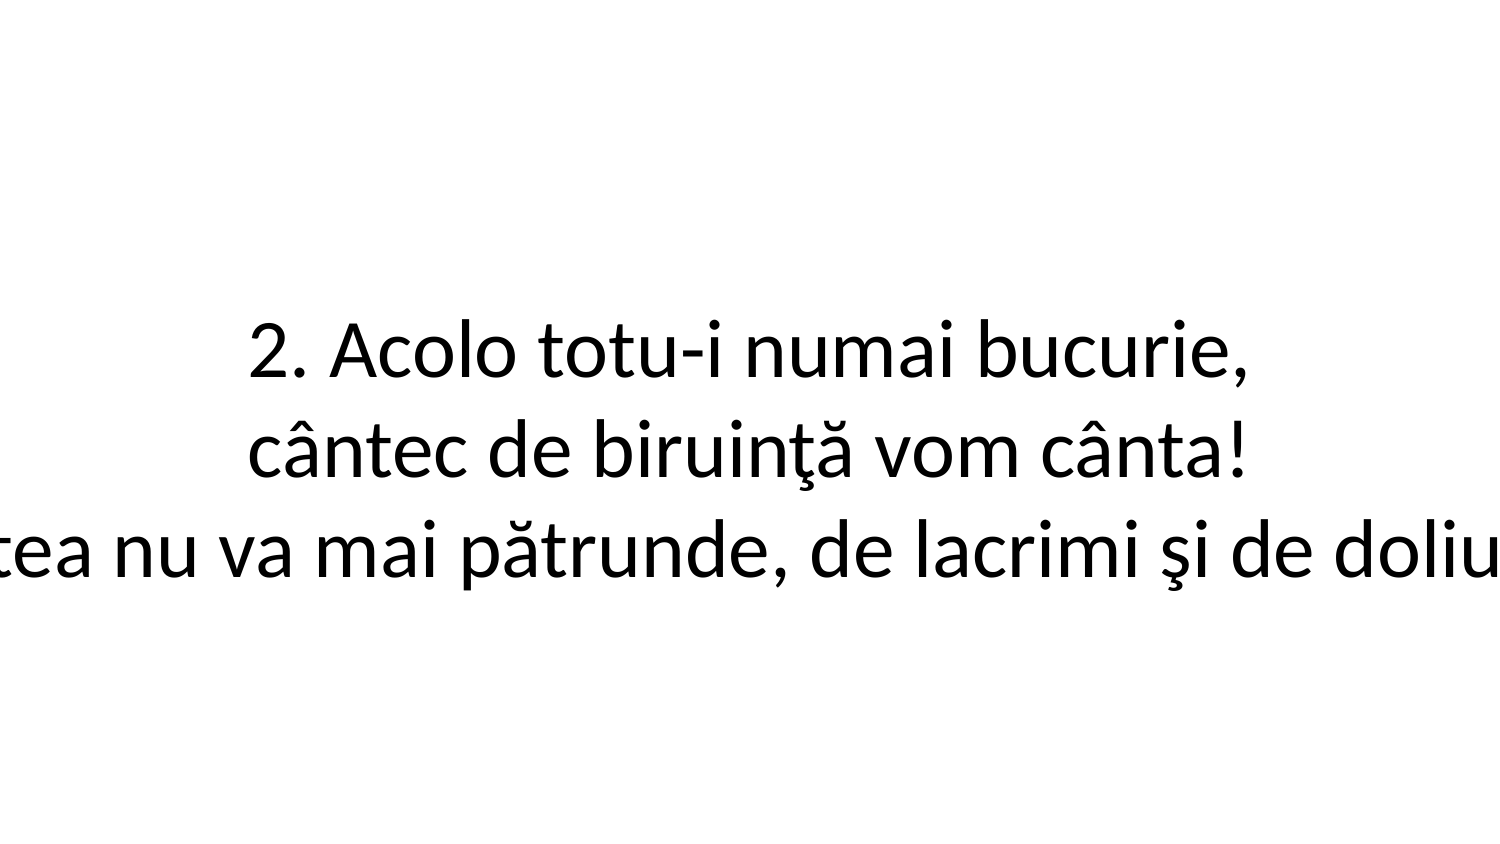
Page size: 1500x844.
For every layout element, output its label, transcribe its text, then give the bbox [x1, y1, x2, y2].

text_box 2. Acolo totu-i numai bucurie, cântec de biruinţă vom cânta! Acolo moartea nu va mai pătrunde, de lacrimi şi de doliu vom scăpa. [0, 242, 1500, 602]
